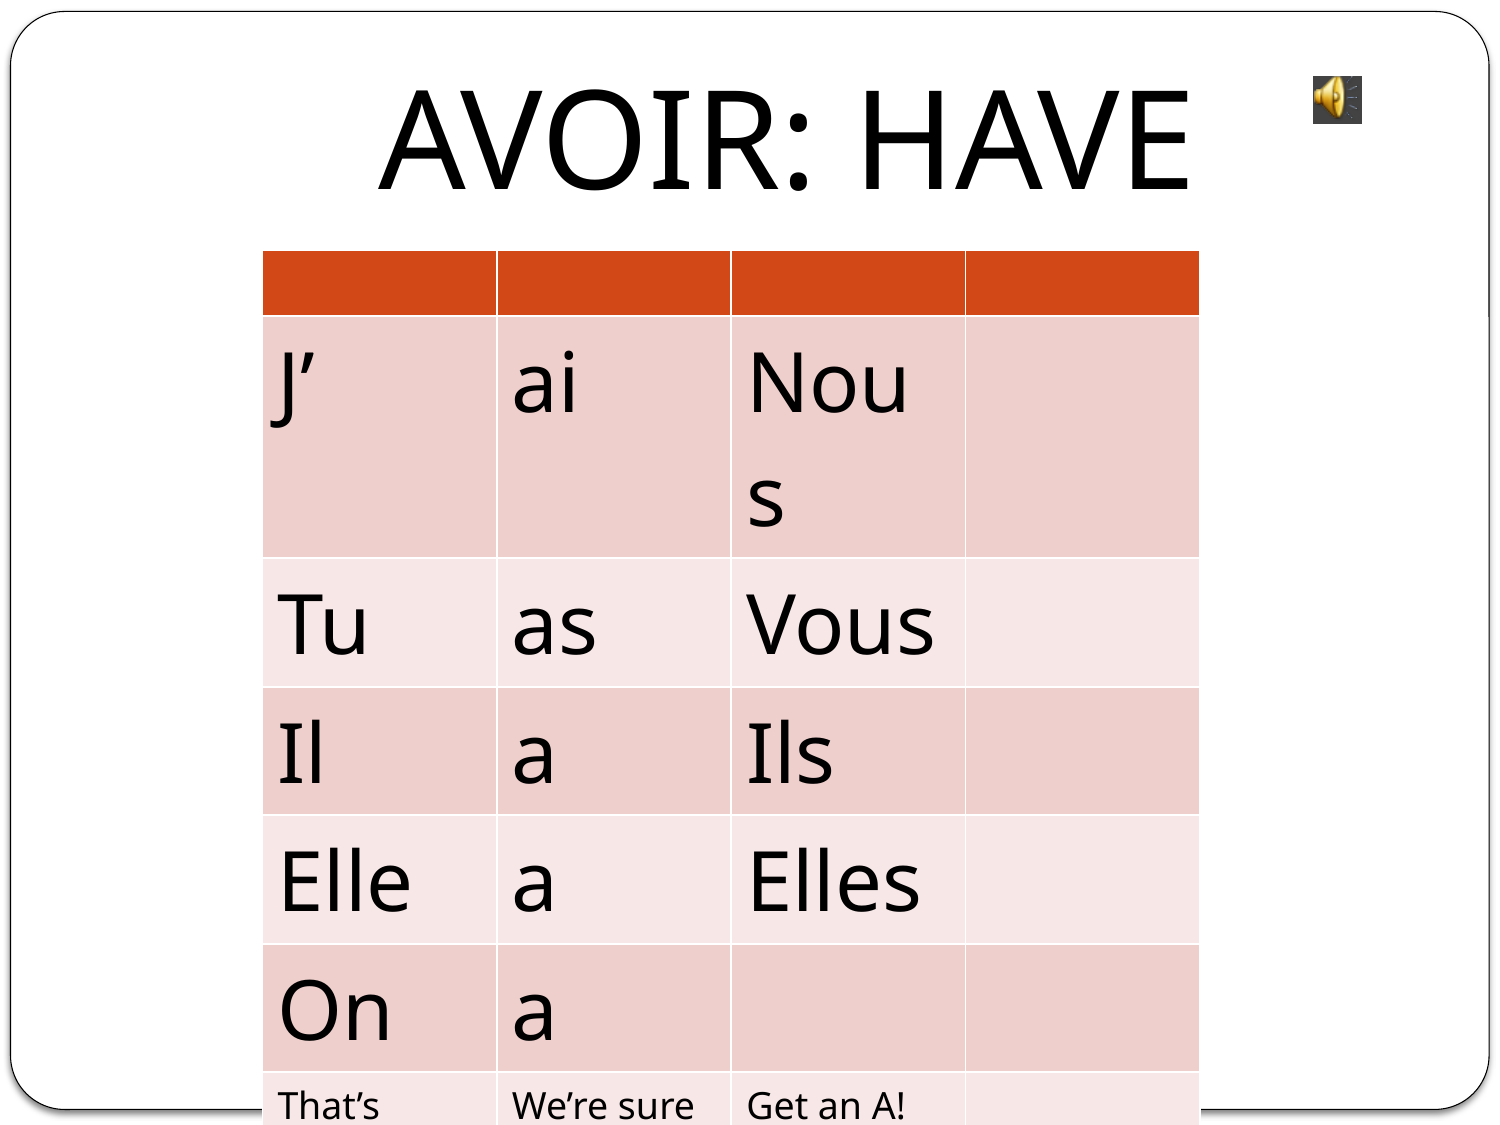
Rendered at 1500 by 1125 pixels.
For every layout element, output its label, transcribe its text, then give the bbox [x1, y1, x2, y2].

table_cell Tu [263, 559, 496, 686]
table_cell ai [498, 317, 730, 557]
table_cell [732, 945, 965, 1071]
table_cell [966, 559, 1199, 686]
table_cell Get an A! [732, 1073, 965, 1125]
table_cell Ils [732, 688, 965, 814]
table_cell Nous [732, 317, 965, 557]
table_cell Vous [732, 559, 965, 686]
table_cell On [263, 945, 496, 1071]
table_cell Elles [732, 816, 965, 943]
picture [1312, 74, 1363, 126]
table_cell Il [263, 688, 496, 814]
table_cell We’re sure to [498, 1073, 730, 1125]
table_cell a [498, 816, 730, 943]
table_cell [966, 688, 1199, 814]
table_cell [966, 317, 1199, 557]
table_cell J’ [263, 317, 496, 557]
table_cell a [498, 945, 730, 1071]
table_cell [966, 945, 1199, 1071]
text_box [149, 45, 1425, 233]
table_cell [966, 816, 1199, 943]
table_cell That’s avoir! [263, 1073, 496, 1125]
table_cell Elle [263, 816, 496, 943]
table_header [498, 251, 730, 315]
table_cell a [498, 688, 730, 814]
table_header [263, 251, 496, 315]
table_cell [966, 1073, 1199, 1125]
table_cell as [498, 559, 730, 686]
table_header [732, 251, 965, 315]
table_header [966, 251, 1199, 315]
